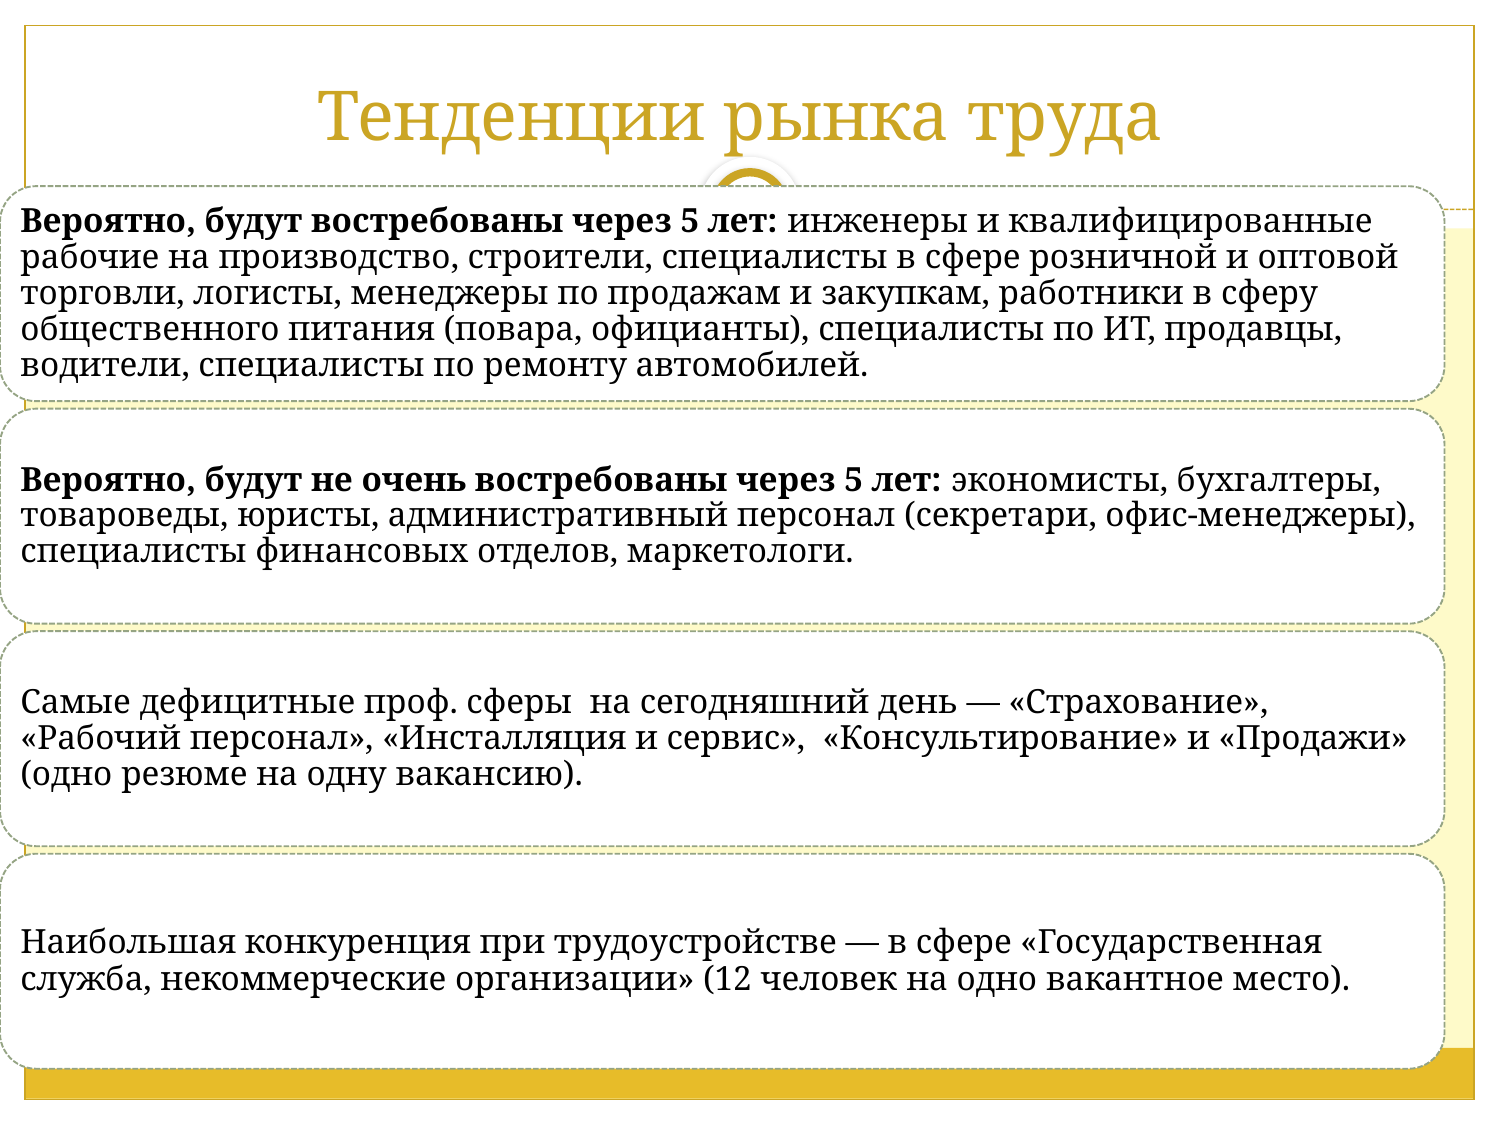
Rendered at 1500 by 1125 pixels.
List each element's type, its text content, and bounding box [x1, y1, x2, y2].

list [0, 172, 1445, 1083]
title Тенденции рынка труда [49, 37, 1450, 162]
